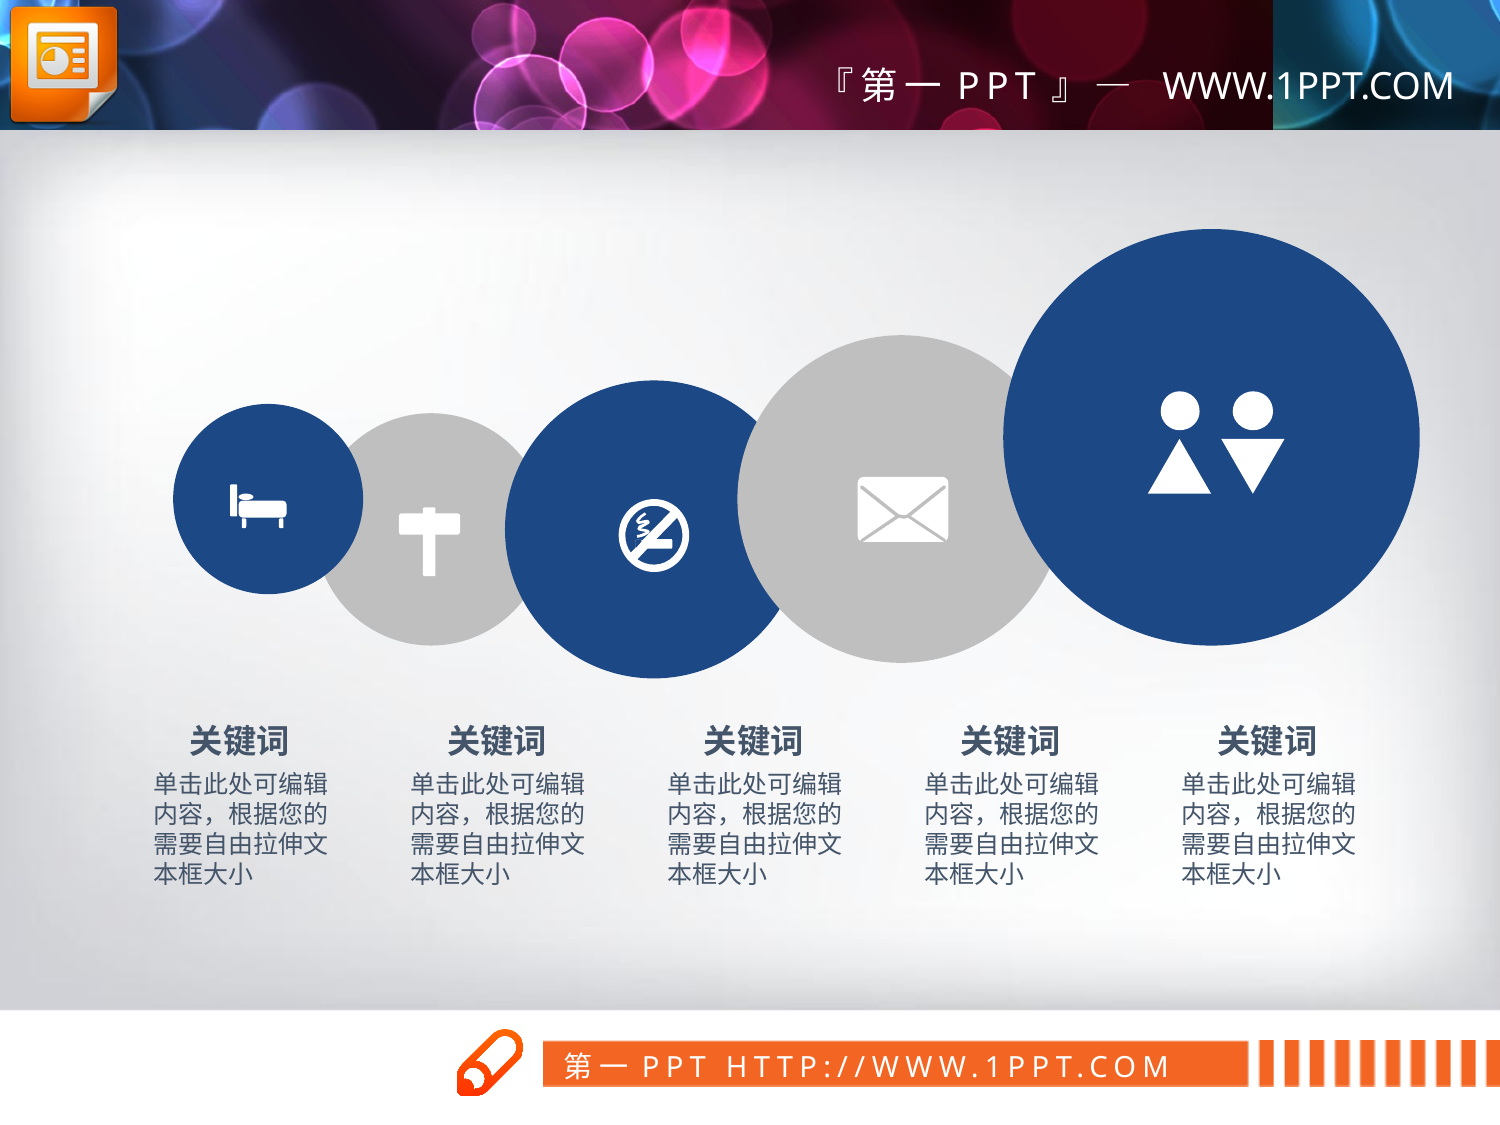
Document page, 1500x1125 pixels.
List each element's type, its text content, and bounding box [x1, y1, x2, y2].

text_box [172, 403, 364, 595]
text_box 单击此处可编辑内容，根据您的需要自由拉伸文本框大小 [410, 768, 604, 889]
text_box 单击此处可编辑内容，根据您的需要自由拉伸文本框大小 [153, 768, 347, 889]
text_box 关键词 [333, 719, 661, 760]
text_box [1160, 391, 1200, 431]
text_box [341, 413, 523, 646]
picture [0, 0, 1500, 1012]
text_box [504, 380, 779, 679]
text_box 单击此处可编辑内容，根据您的需要自由拉伸文本框大小 [924, 768, 1118, 889]
text_box [737, 335, 1050, 663]
text_box [618, 499, 690, 573]
text_box 单击此处可编辑内容，根据您的需要自由拉伸文本框大小 [1181, 768, 1375, 889]
text_box 关键词 [661, 719, 847, 760]
text_box 单击此处可编辑内容，根据您的需要自由拉伸文本框大小 [667, 768, 861, 889]
text_box [857, 476, 949, 541]
text_box [862, 517, 944, 542]
text_box [1221, 438, 1285, 494]
text_box 关键词 [76, 719, 333, 760]
text_box 关键词 [847, 719, 1104, 760]
text_box [1147, 438, 1212, 494]
text_box [398, 507, 461, 577]
text_box [1003, 229, 1420, 646]
text_box [1232, 391, 1273, 431]
picture [543, 1040, 1500, 1087]
text_box 关键词 [1104, 719, 1431, 760]
